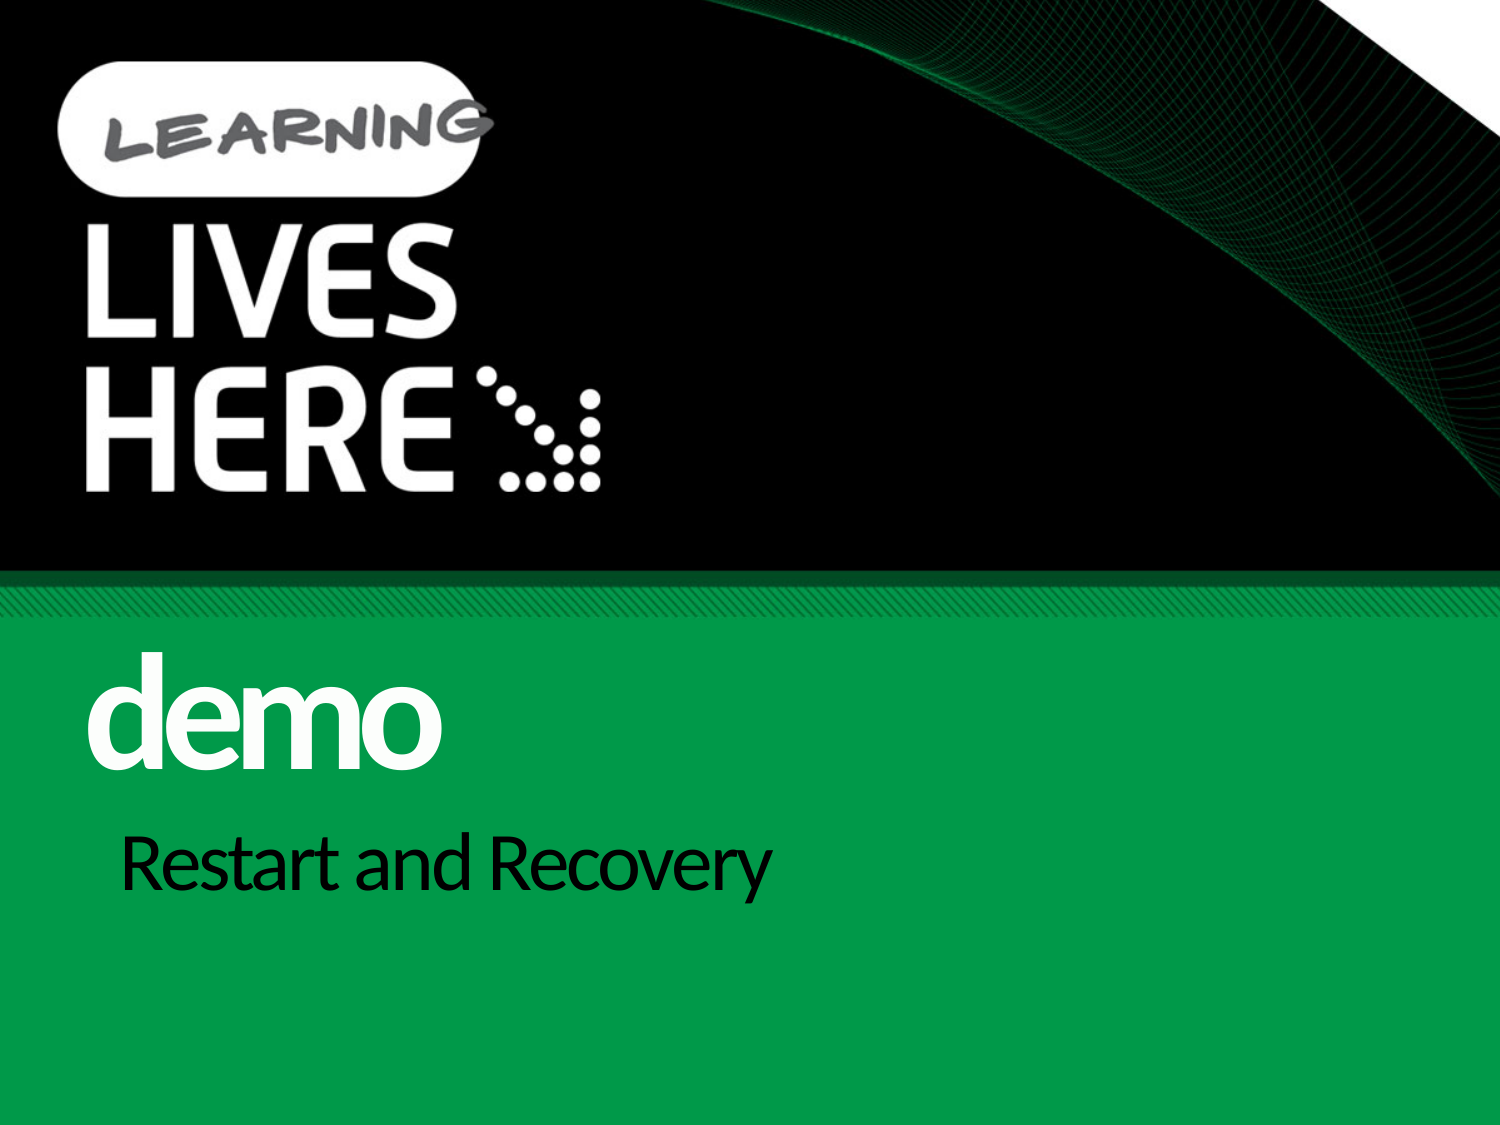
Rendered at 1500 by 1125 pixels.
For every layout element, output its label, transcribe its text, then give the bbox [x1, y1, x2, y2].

picture [0, 0, 1500, 1125]
title Restart and Recovery [119, 818, 1375, 943]
list demo [83, 625, 1344, 800]
